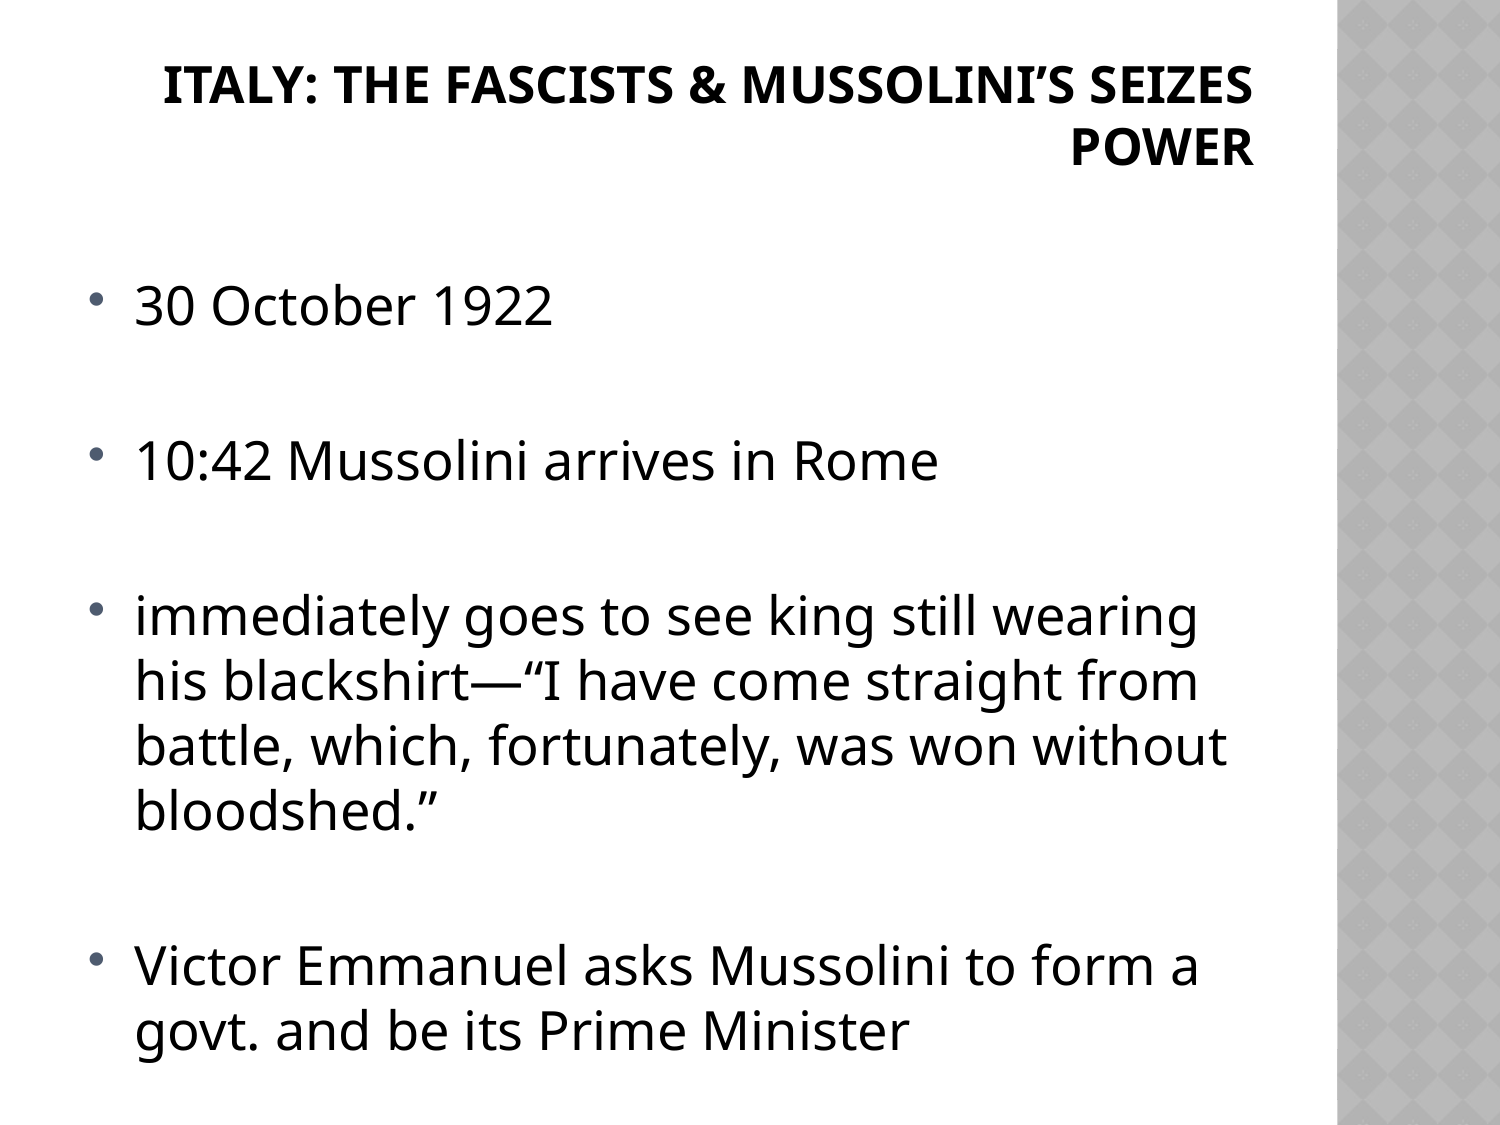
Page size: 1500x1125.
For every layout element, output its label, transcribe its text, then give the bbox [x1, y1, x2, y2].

title Italy: the fascists & Mussolini’s seizes power [75, 52, 1263, 240]
list 30 October 1922 10:42 Mussolini arrives in Rome immediately goes to see king still wearing his blackshirt—“I have come straight from battle, which, fortunately, was won without bloodshed.” Victor Emmanuel asks Mussolini to form a govt. and be its Prime Minister [75, 264, 1263, 1059]
